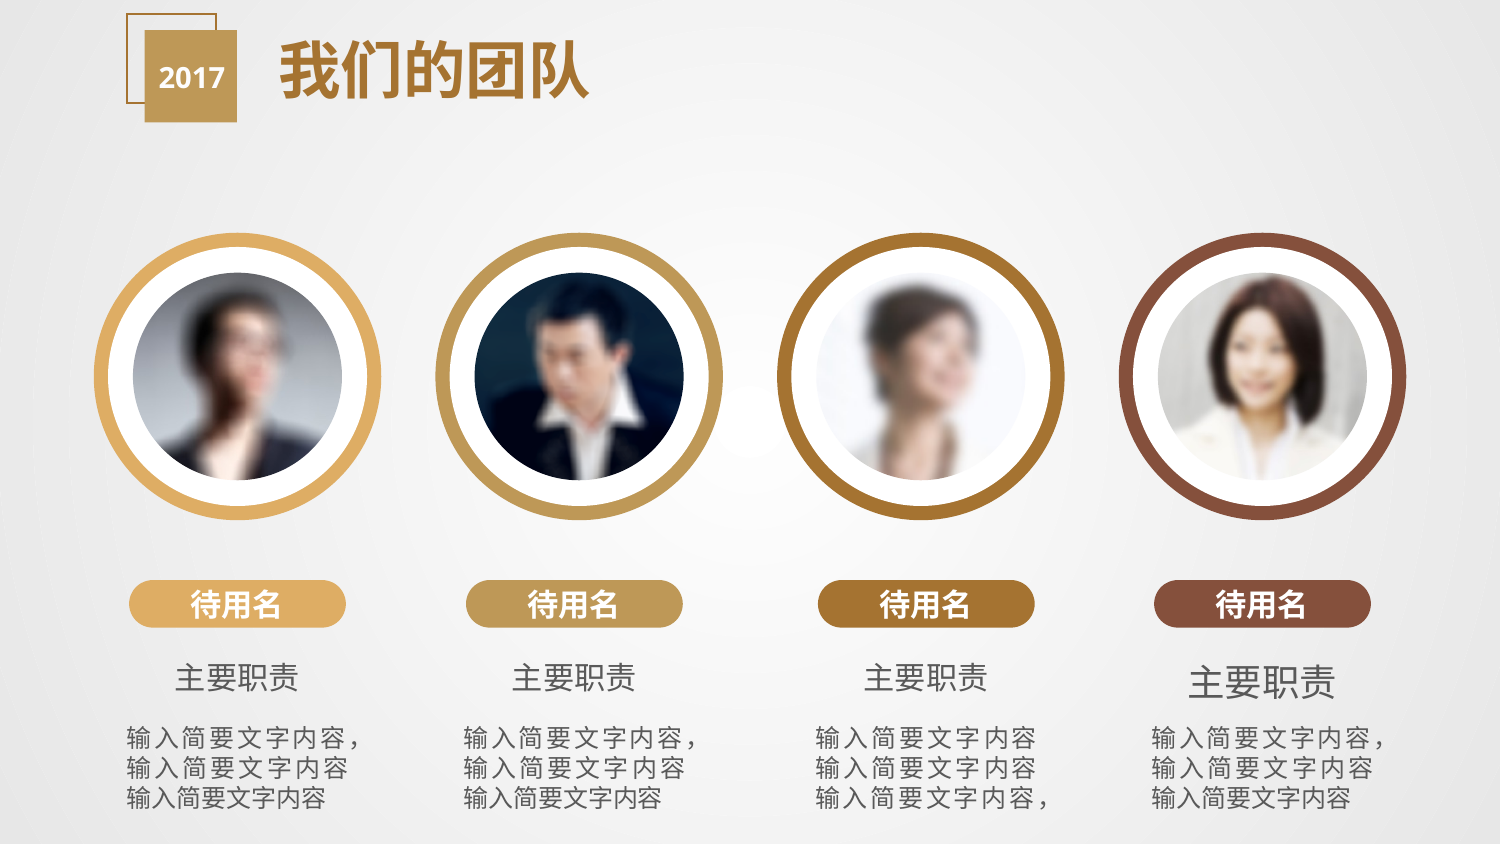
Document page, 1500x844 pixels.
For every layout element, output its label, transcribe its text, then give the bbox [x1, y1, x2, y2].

text_box [129, 580, 346, 628]
text_box 主要职责 [110, 652, 365, 702]
text_box 输入简要文字内容输入简要文字内容输入简要文字内容， [815, 722, 1038, 813]
text_box 主要职责 [799, 652, 1053, 702]
text_box 待用名 [879, 584, 974, 623]
text_box [817, 580, 1035, 628]
text_box [466, 580, 683, 628]
text_box 待用名 [190, 584, 285, 623]
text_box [435, 232, 723, 521]
text_box 输入简要文字内容，输入简要文字内容输入简要文字内容 [1151, 722, 1374, 813]
text_box 输入简要文字内容，输入简要文字内容输入简要文字内容 [463, 722, 686, 813]
text_box 我们的团队 [263, 23, 606, 114]
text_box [127, 14, 244, 123]
text_box 待用名 [527, 584, 622, 623]
text_box 主要职责 [1135, 652, 1390, 710]
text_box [93, 232, 382, 521]
text_box 输入简要文字内容，输入简要文字内容输入简要文字内容 [126, 722, 349, 813]
text_box 待用名 [1215, 584, 1310, 623]
text_box 主要职责 [447, 652, 702, 702]
text_box [1154, 580, 1371, 628]
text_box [1118, 232, 1407, 521]
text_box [777, 232, 1065, 521]
